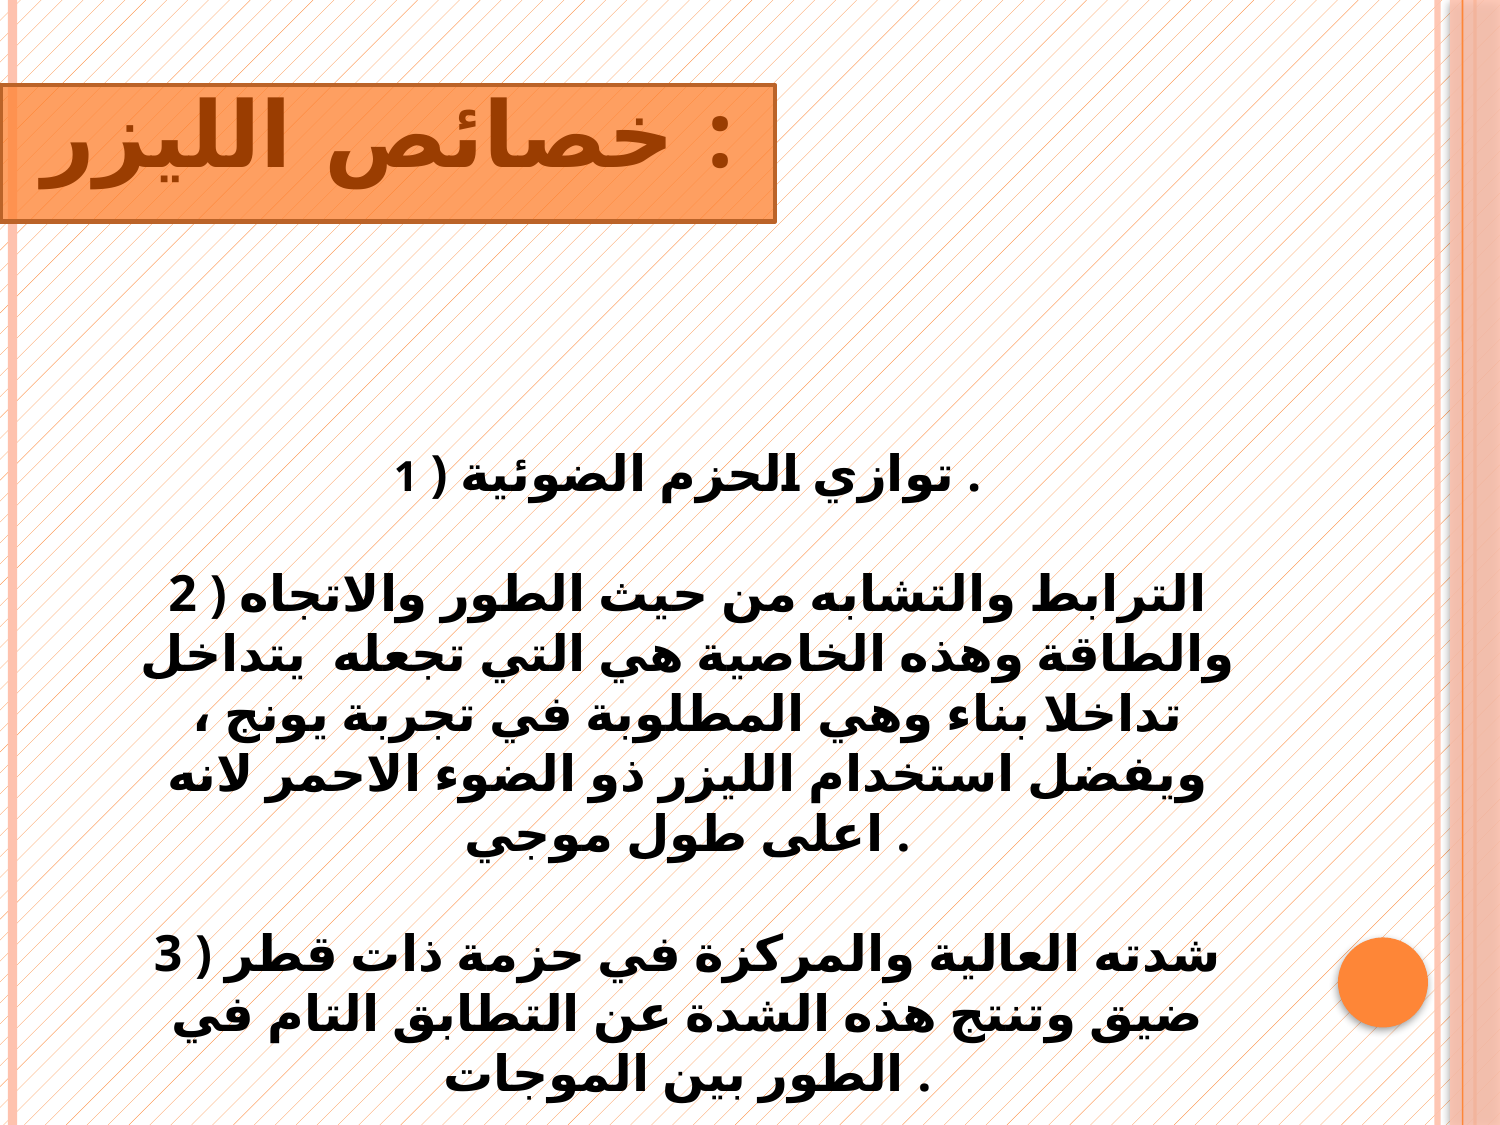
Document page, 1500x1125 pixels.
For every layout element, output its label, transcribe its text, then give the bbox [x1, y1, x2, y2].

text_box 1 ) توازي الحزم الضوئية . 2 ) الترابط والتشابه من حيث الطور والاتجاه والطاقة وهذه الخاصية هي التي تجعله يتداخل تداخلا بناء وهي المطلوبة في تجربة يونج ، ويفضل استخدام الليزر ذو الضوء الاحمر لانه اعلى طول موجي . 3 ) شدته العالية والمركزة في حزمة ذات قطر ضيق وتنتج هذه الشدة عن التطابق التام في الطور بين الموجات . [99, 433, 1275, 1109]
text_box خصائص الليزر : [0, 83, 777, 224]
